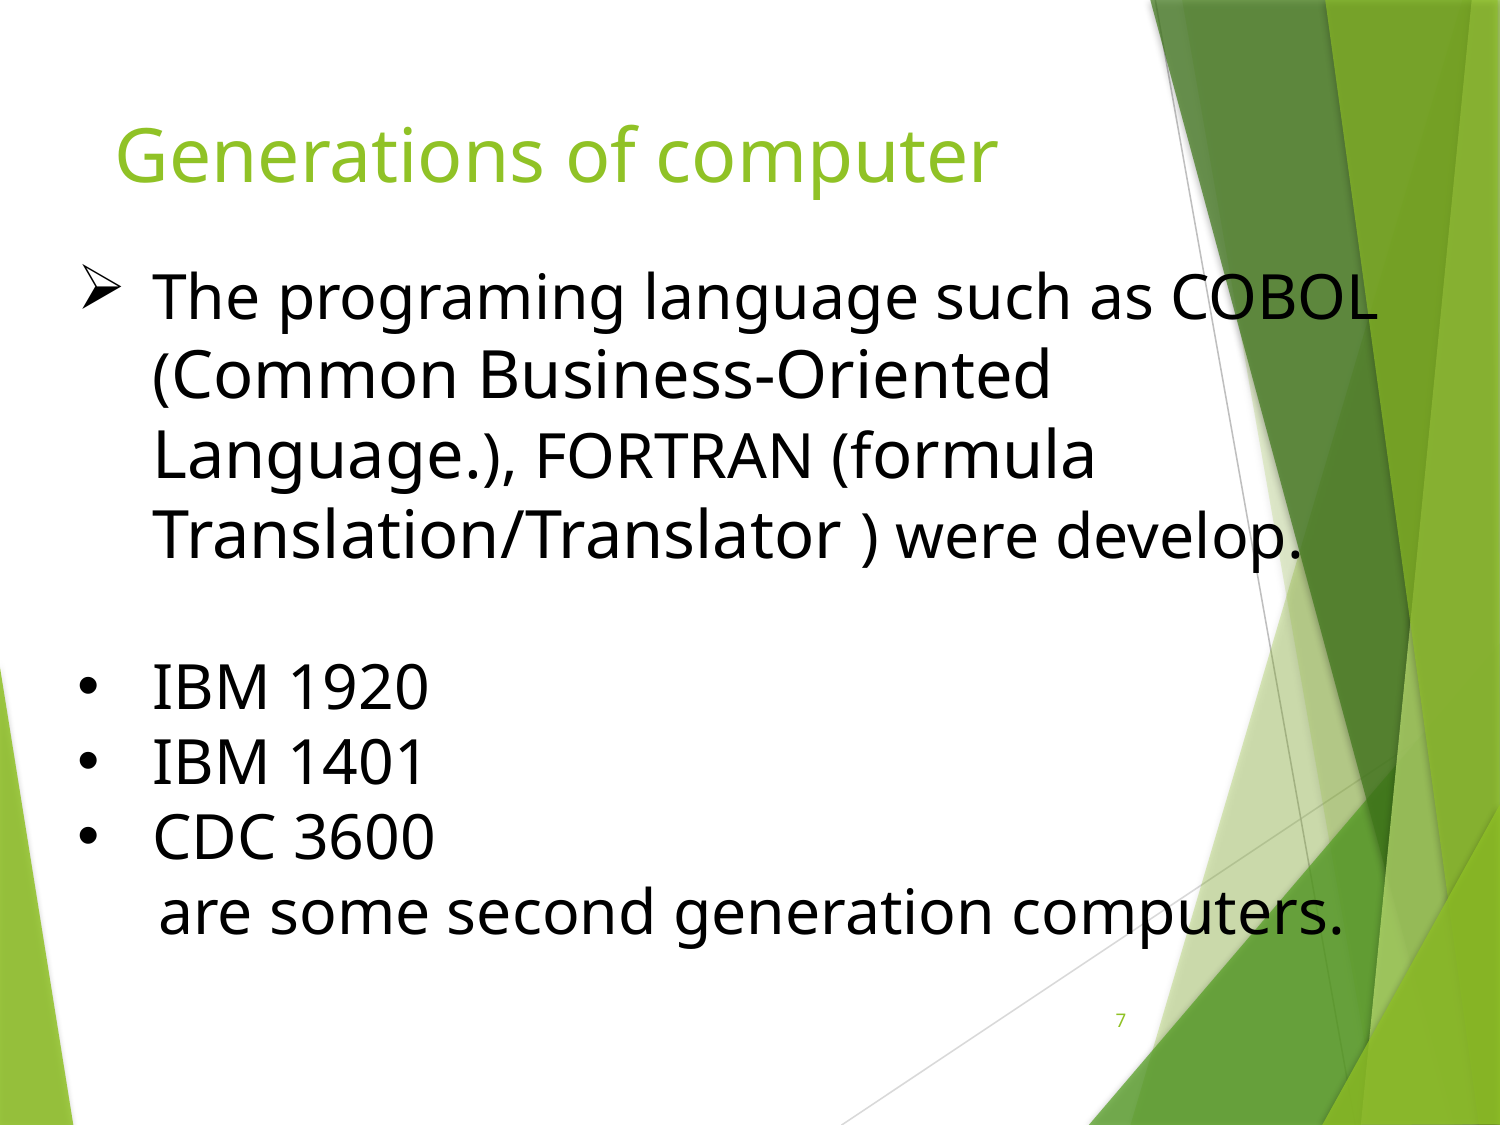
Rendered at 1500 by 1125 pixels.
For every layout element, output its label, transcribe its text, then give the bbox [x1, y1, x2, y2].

slide_number 7 [1057, 991, 1142, 1051]
text_box The programing language such as COBOL (Common Business-Oriented Language.), FORTRAN (formula Translation/Translator ) were develop. IBM 1920 IBM 1401 CDC 3600 are some second generation computers. [62, 249, 1433, 955]
title Generations of computer [99, 99, 1142, 249]
